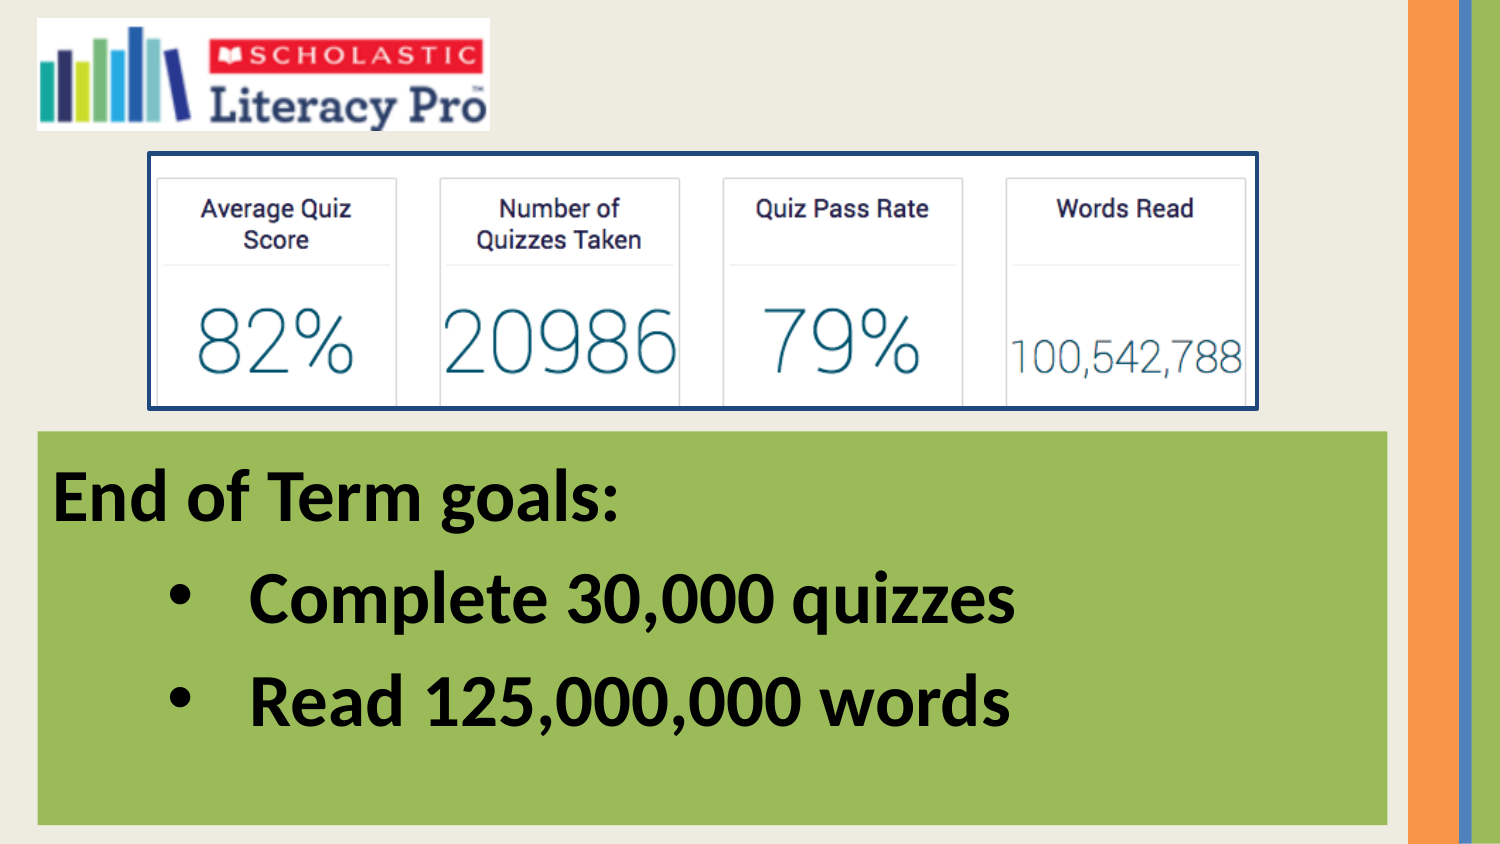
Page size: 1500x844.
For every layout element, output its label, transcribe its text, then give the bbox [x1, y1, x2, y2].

picture [151, 155, 1256, 407]
list End of Term goals: Complete 30,000 quizzes Read 125,000,000 words [37, 431, 1388, 826]
picture [37, 18, 490, 132]
